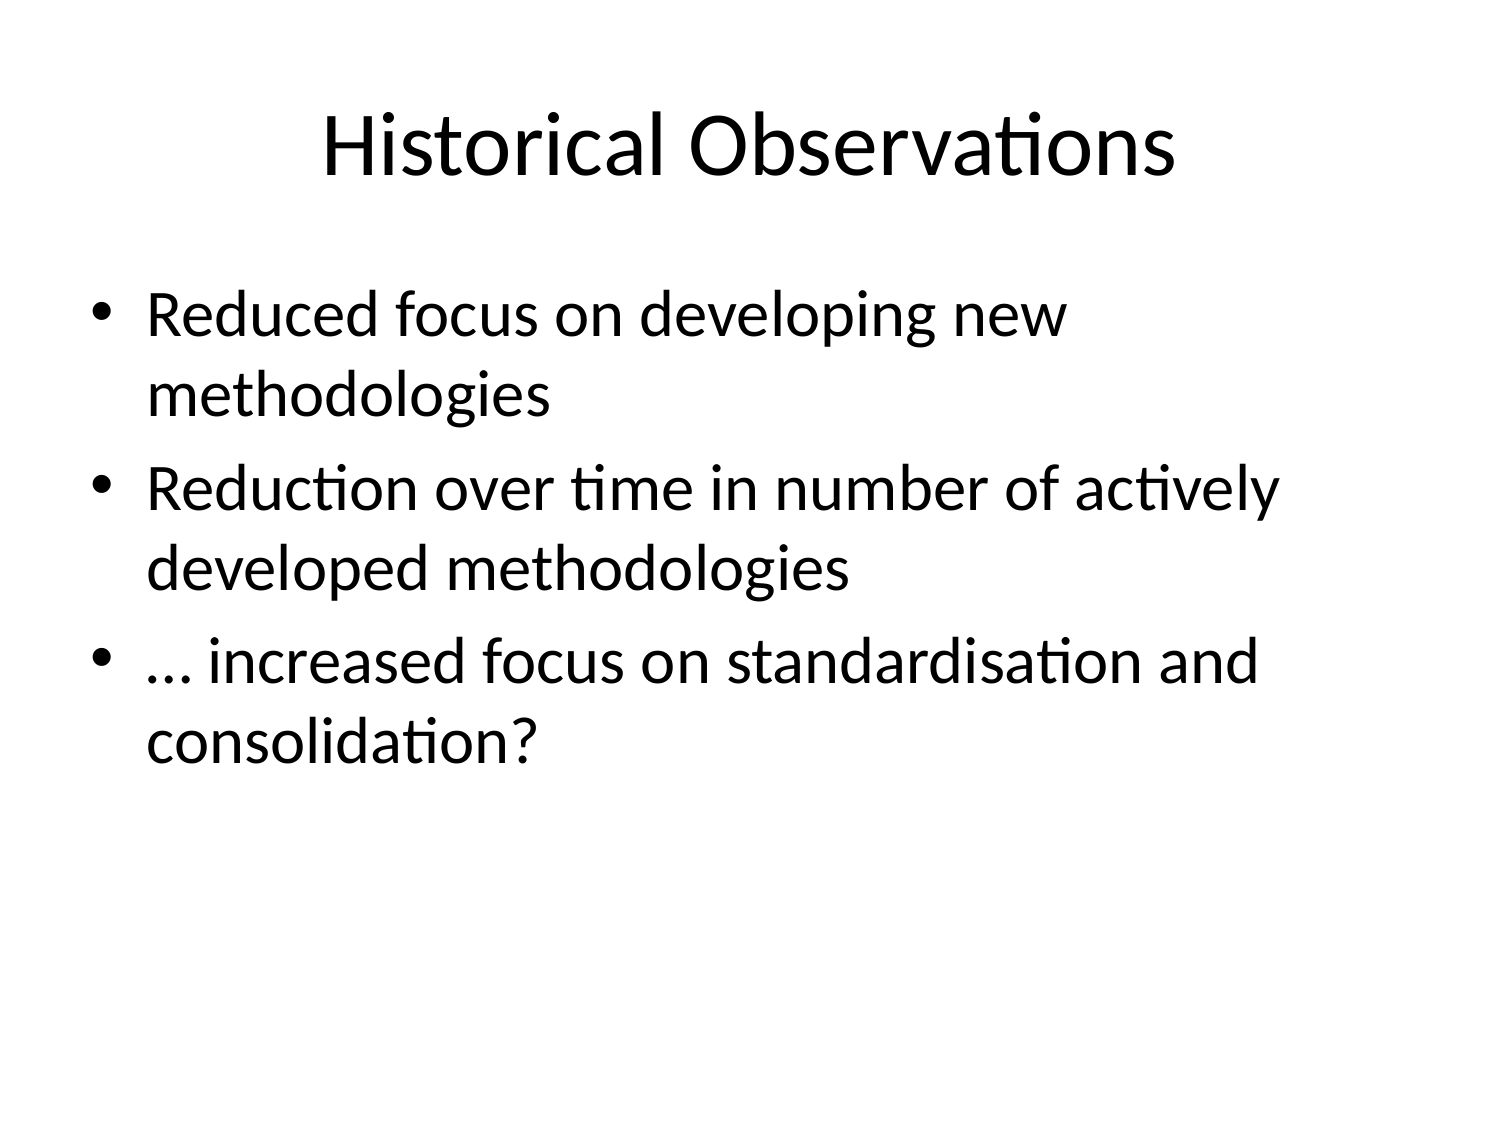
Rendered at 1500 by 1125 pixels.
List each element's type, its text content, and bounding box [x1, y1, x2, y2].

list Reduced focus on developing new methodologies Reduction over time in number of actively developed methodologies … increased focus on standardisation and consolidation? [75, 262, 1425, 1005]
title Historical Observations [75, 45, 1425, 233]
